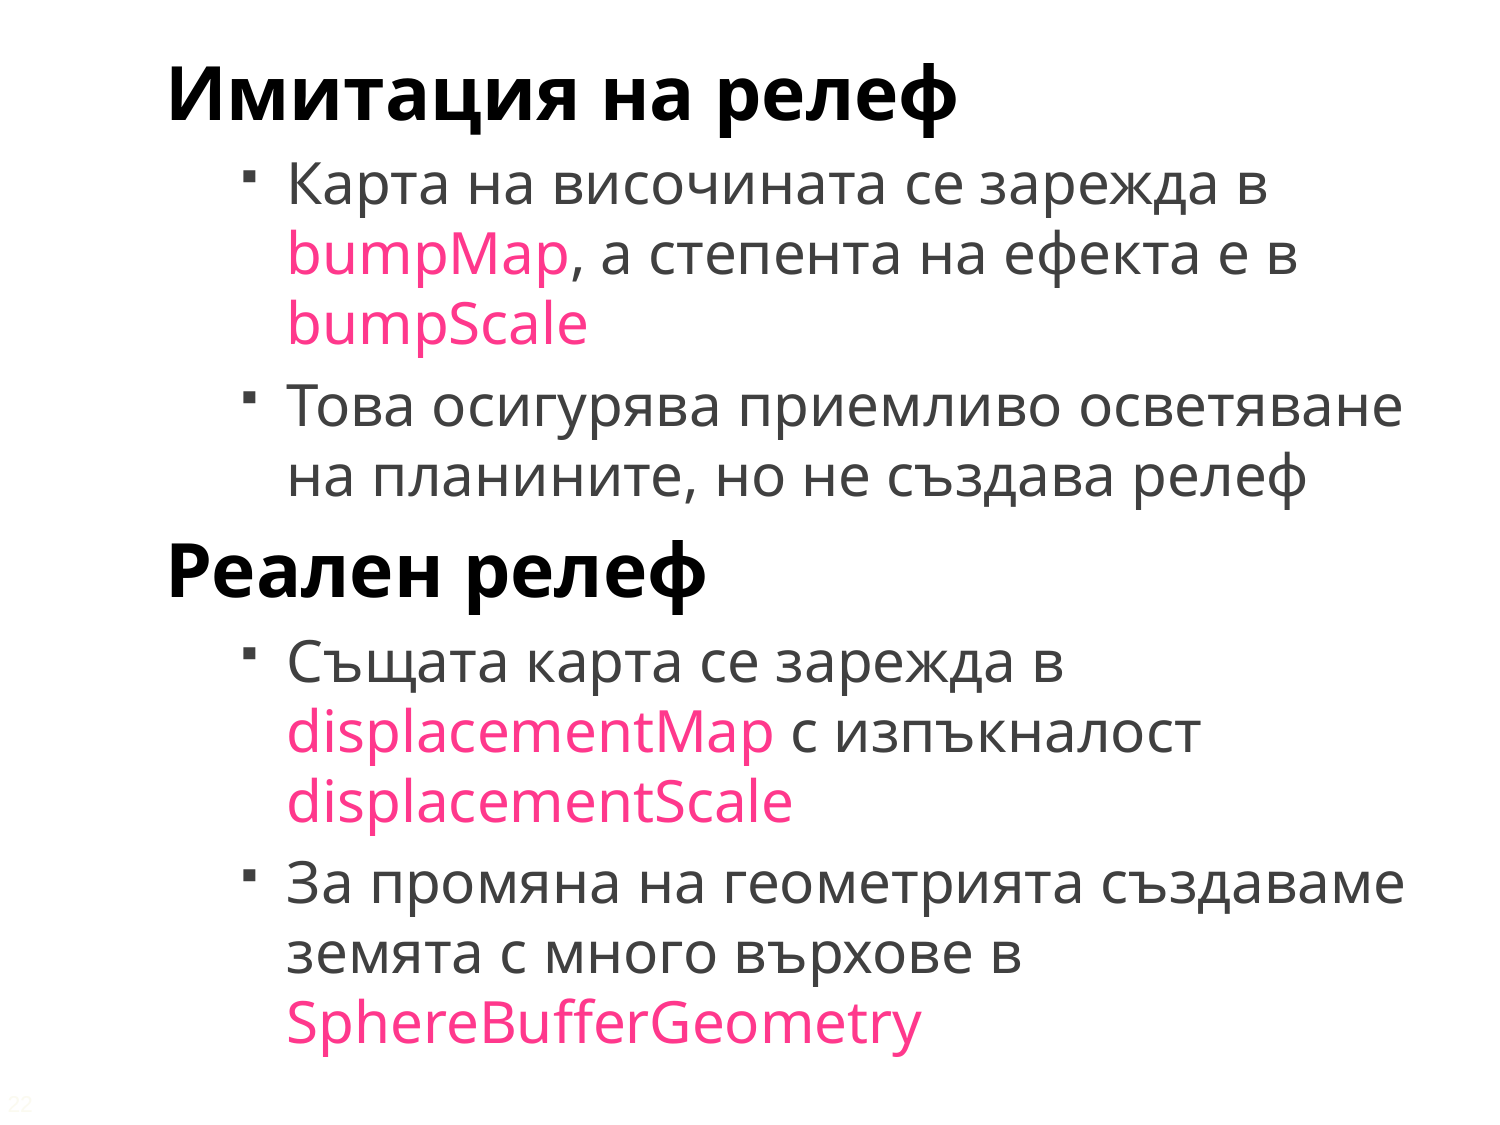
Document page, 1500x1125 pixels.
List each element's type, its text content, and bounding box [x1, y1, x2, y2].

list Имитация на релеф Карта на височината се зарежда в bumpMap, а степента на ефекта е в bumpScale Това осигурява приемливо осветяване на планините, но не създава релеф Реален релеф Същата карта се зарежда в displacementMap с изпъкналост displacementScale За промяна на геометрията създаваме земята с много върхове в SphereBufferGeometry [150, 37, 1488, 1113]
